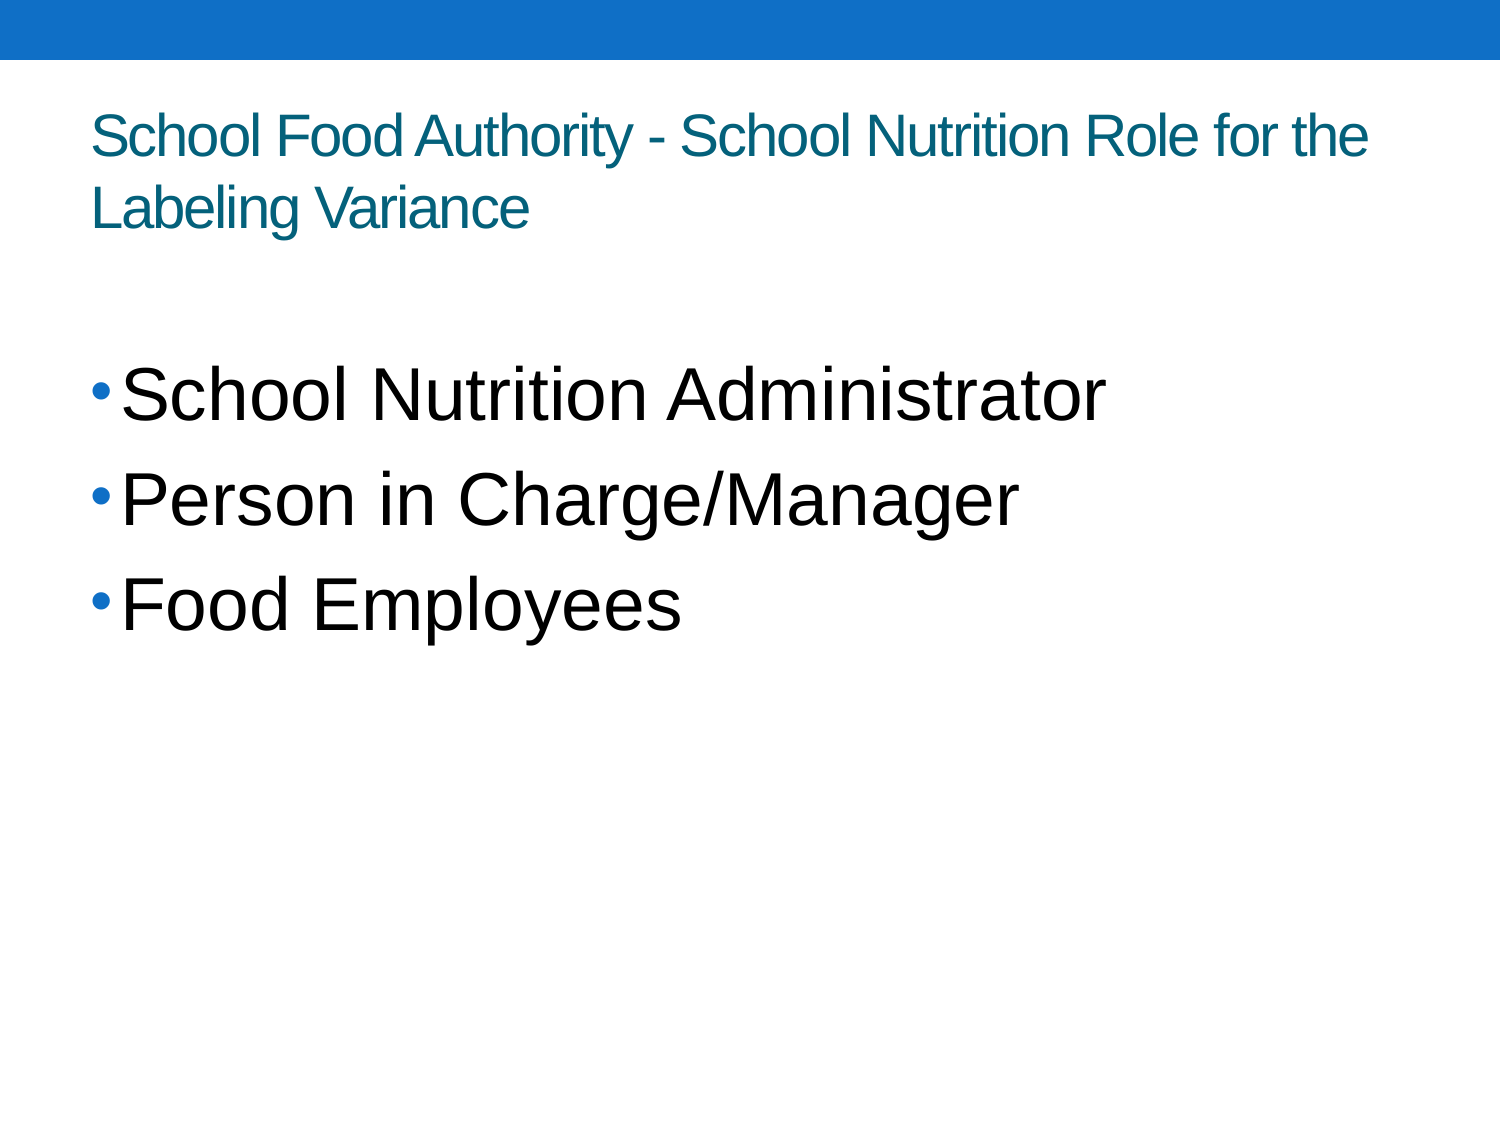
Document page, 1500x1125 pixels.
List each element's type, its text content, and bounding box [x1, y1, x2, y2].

title School Food Authority - School Nutrition Role for the Labeling Variance [75, 87, 1425, 250]
list School Nutrition Administrator Person in Charge/Manager Food Employees [75, 337, 1425, 1063]
